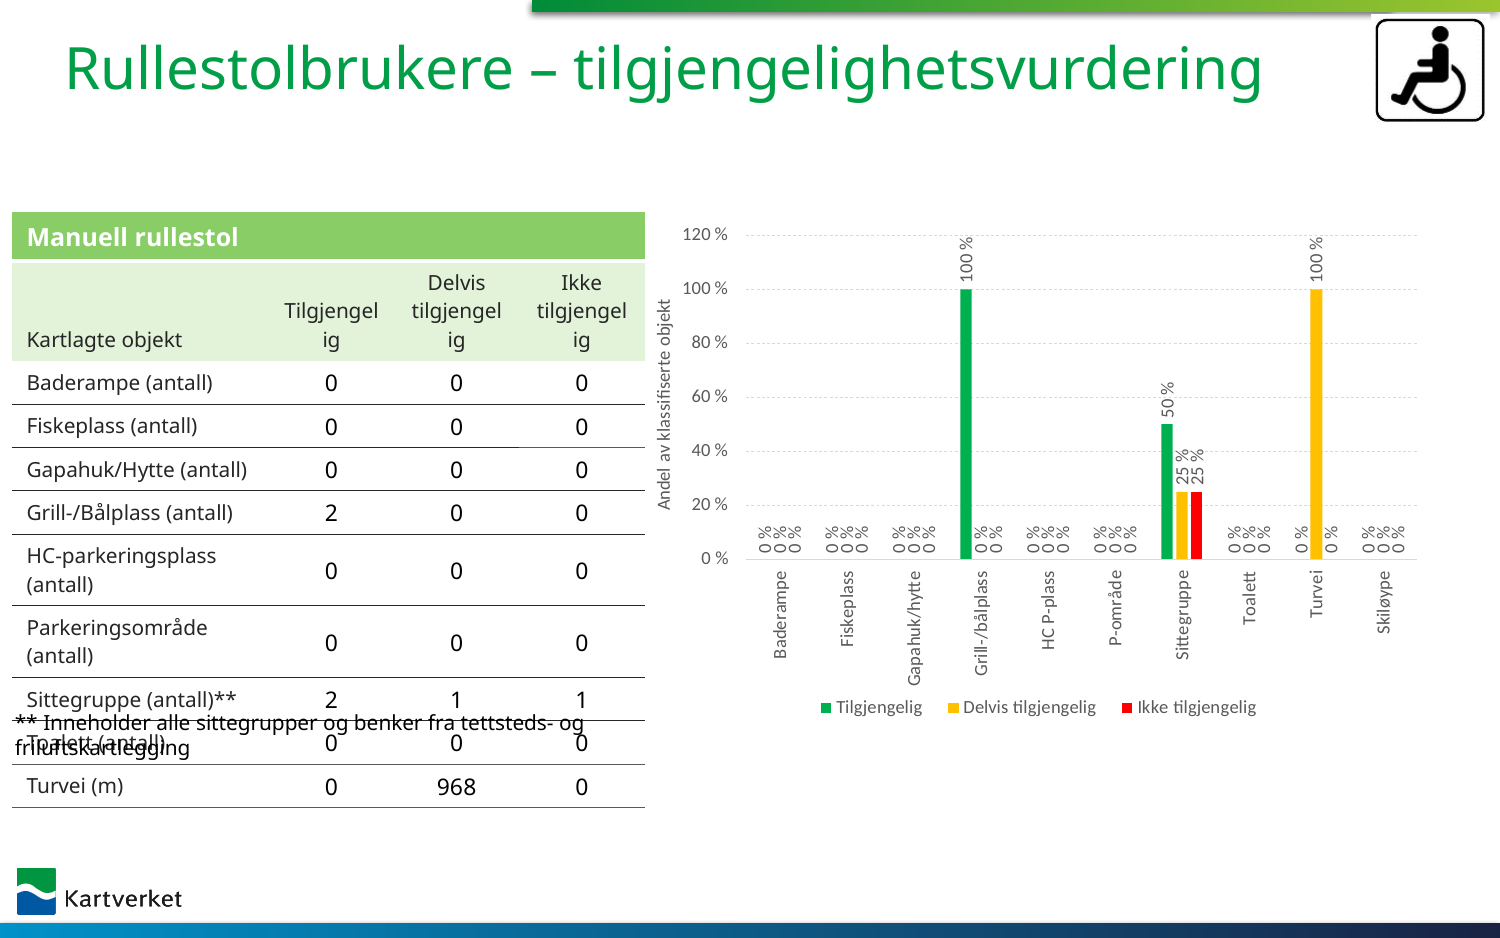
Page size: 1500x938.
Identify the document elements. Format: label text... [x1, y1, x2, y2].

table_cell 2 [269, 678, 394, 702]
table_cell 2 [269, 491, 394, 534]
table_cell Tilgjengelig [269, 263, 394, 361]
picture [643, 218, 1427, 728]
table_cell Sittegruppe (antall)** [12, 678, 269, 702]
table_cell HC-parkeringsplass (antall) [12, 535, 269, 605]
table_cell Turvei (m) [12, 768, 269, 807]
table_cell 0 [394, 491, 519, 534]
table_cell 0 [269, 768, 394, 807]
table_cell 0 [269, 405, 394, 447]
table_cell Gapahuk/Hytte (antall) [12, 448, 269, 490]
table_cell Grill-/Bålplass (antall) [12, 491, 269, 534]
table_cell Parkeringsområde (antall) [12, 606, 269, 677]
table_cell Baderampe (antall) [12, 361, 269, 404]
table_cell 0 [519, 361, 638, 404]
table_cell 0 [394, 606, 519, 677]
table_cell 1 [394, 678, 519, 702]
table_cell 0 [519, 768, 645, 807]
table_cell 1 [519, 678, 638, 702]
text_box ** Inneholder alle sittegrupper og benker fra tettsteds- og friluftskartlegging [0, 702, 745, 768]
table_cell 0 [269, 448, 394, 490]
table_cell 0 [519, 448, 638, 490]
table_cell 0 [519, 535, 638, 605]
table_cell 968 [394, 768, 519, 807]
table_cell 0 [519, 491, 638, 534]
table_cell 0 [269, 361, 394, 404]
table_cell 0 [269, 535, 394, 605]
table_cell 0 [394, 535, 519, 605]
table_cell Kartlagte objekt [12, 263, 269, 361]
text_box Rullestolbrukere – tilgjengelighetsvurdering [49, 12, 1372, 109]
table_cell 0 [519, 405, 638, 447]
table_cell Delvis tilgjengelig [394, 263, 519, 361]
table_cell 0 [269, 606, 394, 677]
table_cell 0 [394, 405, 519, 447]
table_cell Ikke tilgjengelig [519, 263, 638, 361]
table_cell 0 [519, 606, 638, 677]
picture [1371, 13, 1491, 127]
table_cell Fiskeplass (antall) [12, 405, 269, 447]
table_cell 0 [394, 361, 519, 404]
table_header Manuell rullestol [12, 212, 645, 259]
table_cell 0 [394, 448, 519, 490]
